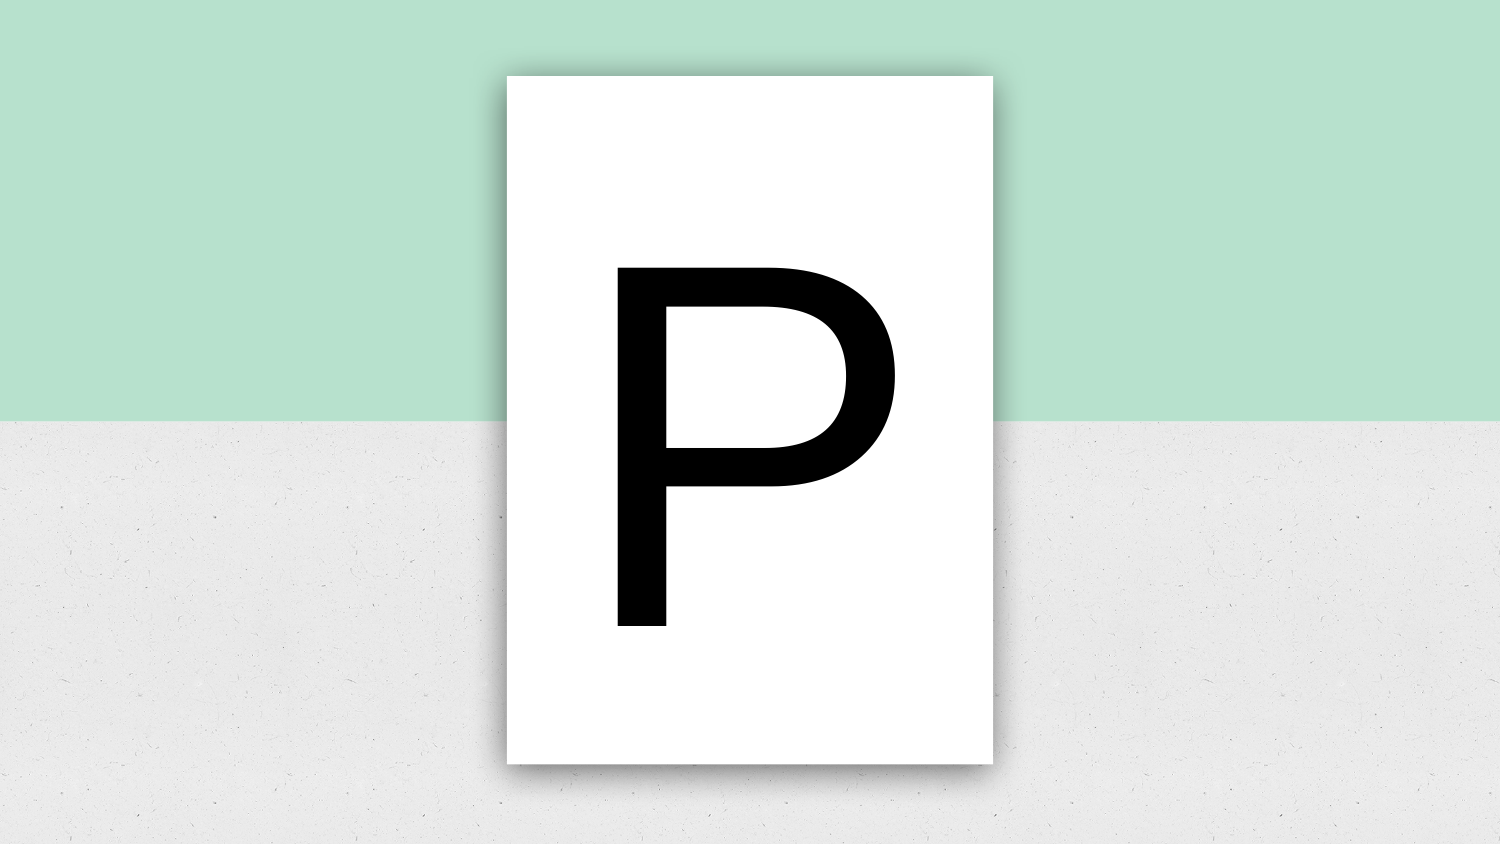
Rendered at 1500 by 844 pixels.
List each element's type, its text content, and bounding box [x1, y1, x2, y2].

text_box [506, 76, 994, 420]
text_box [0, 0, 1500, 421]
picture [0, 422, 1500, 844]
text_box P [558, 125, 940, 420]
